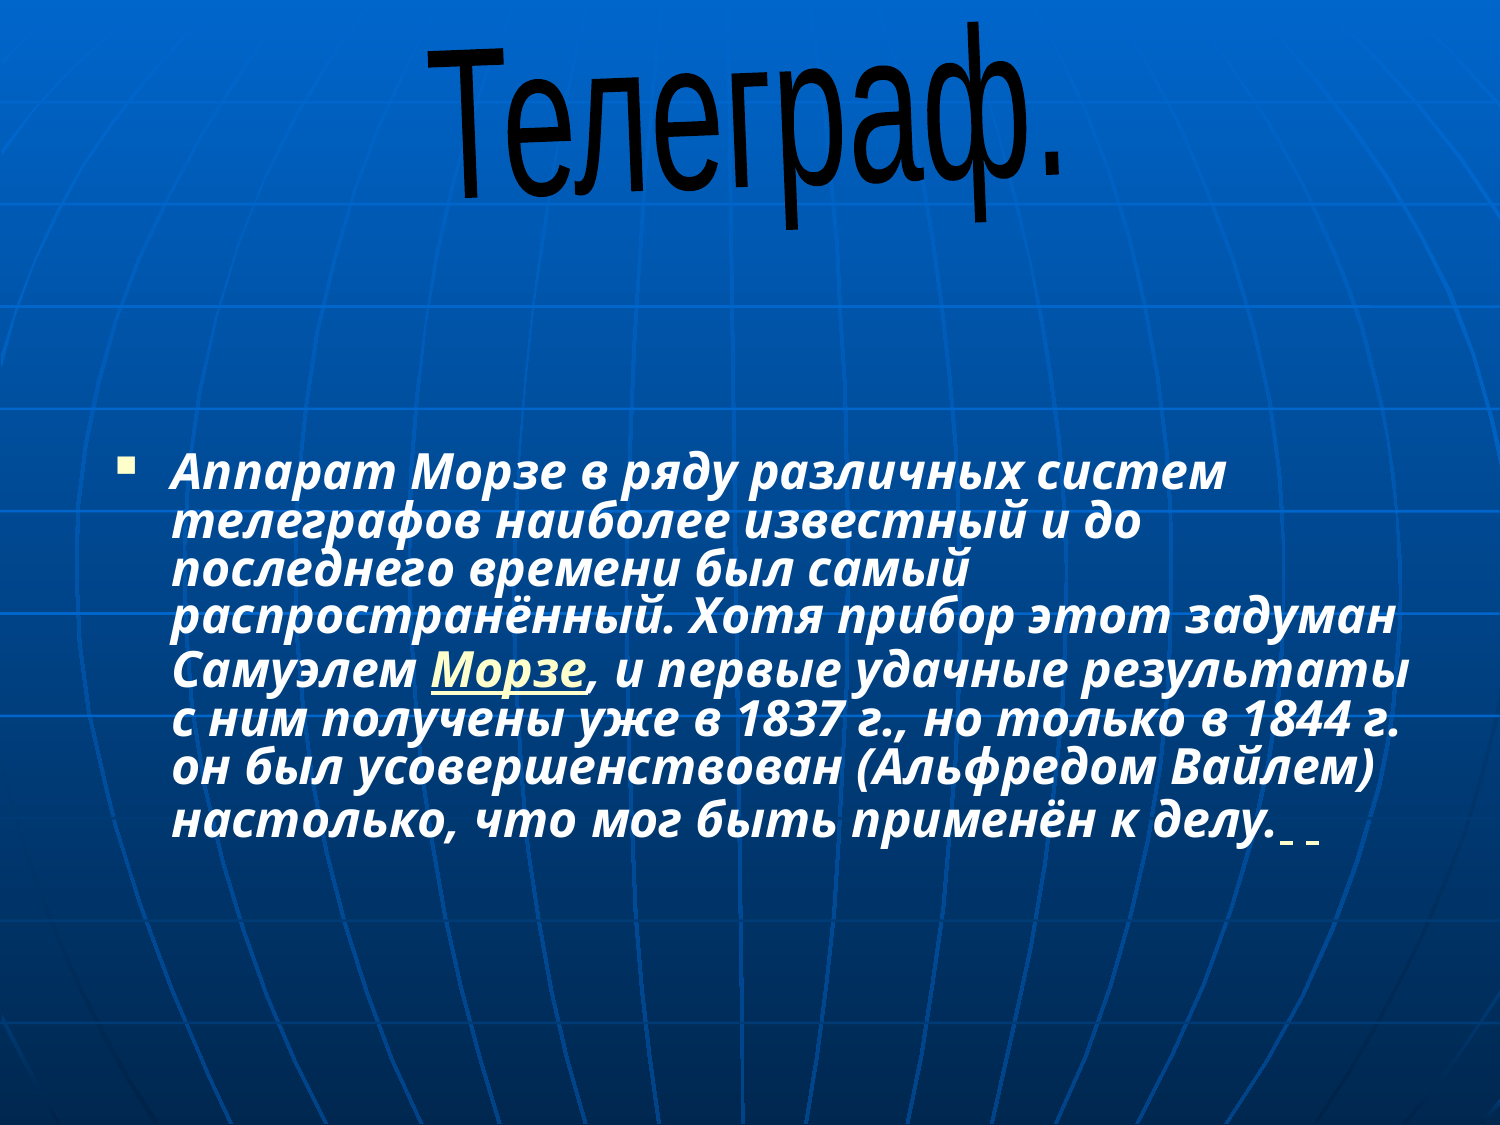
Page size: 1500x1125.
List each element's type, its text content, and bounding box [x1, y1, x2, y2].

list Аппарат Морзе в ряду различных систем телеграфов наиболее известный и до последнего времени был самый распространённый. Хотя прибор этот задуман Самуэлем Морзе, и первые удачные результаты с ним получены уже в 1837 г., но только в 1844 г. он был усовершенствован (Альфредом Вайлем) настолько, что мог быть применён к делу. [100, 444, 1451, 1125]
